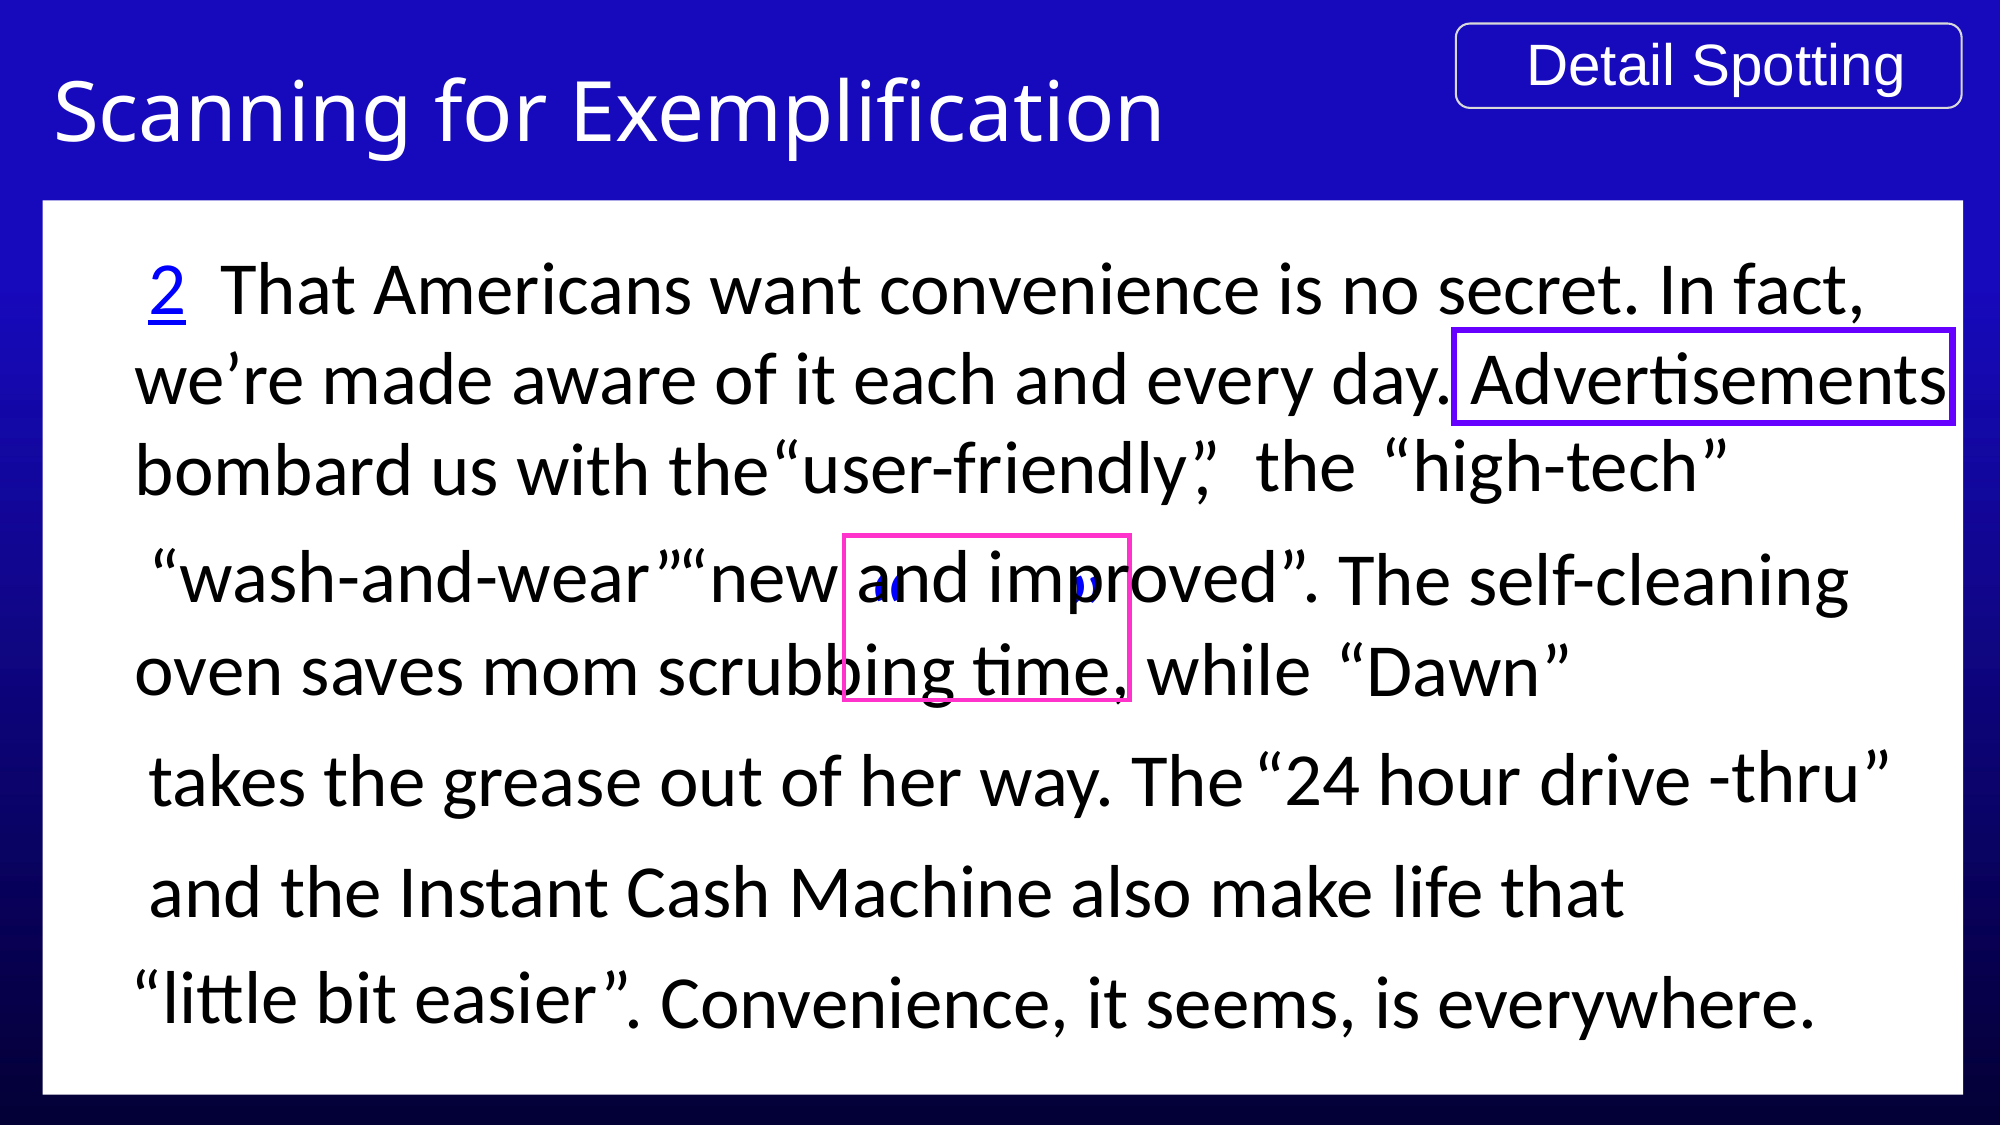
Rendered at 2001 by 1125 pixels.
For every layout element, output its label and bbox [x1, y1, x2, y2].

text_box [1455, 20, 1962, 108]
picture [0, 0, 2000, 1125]
